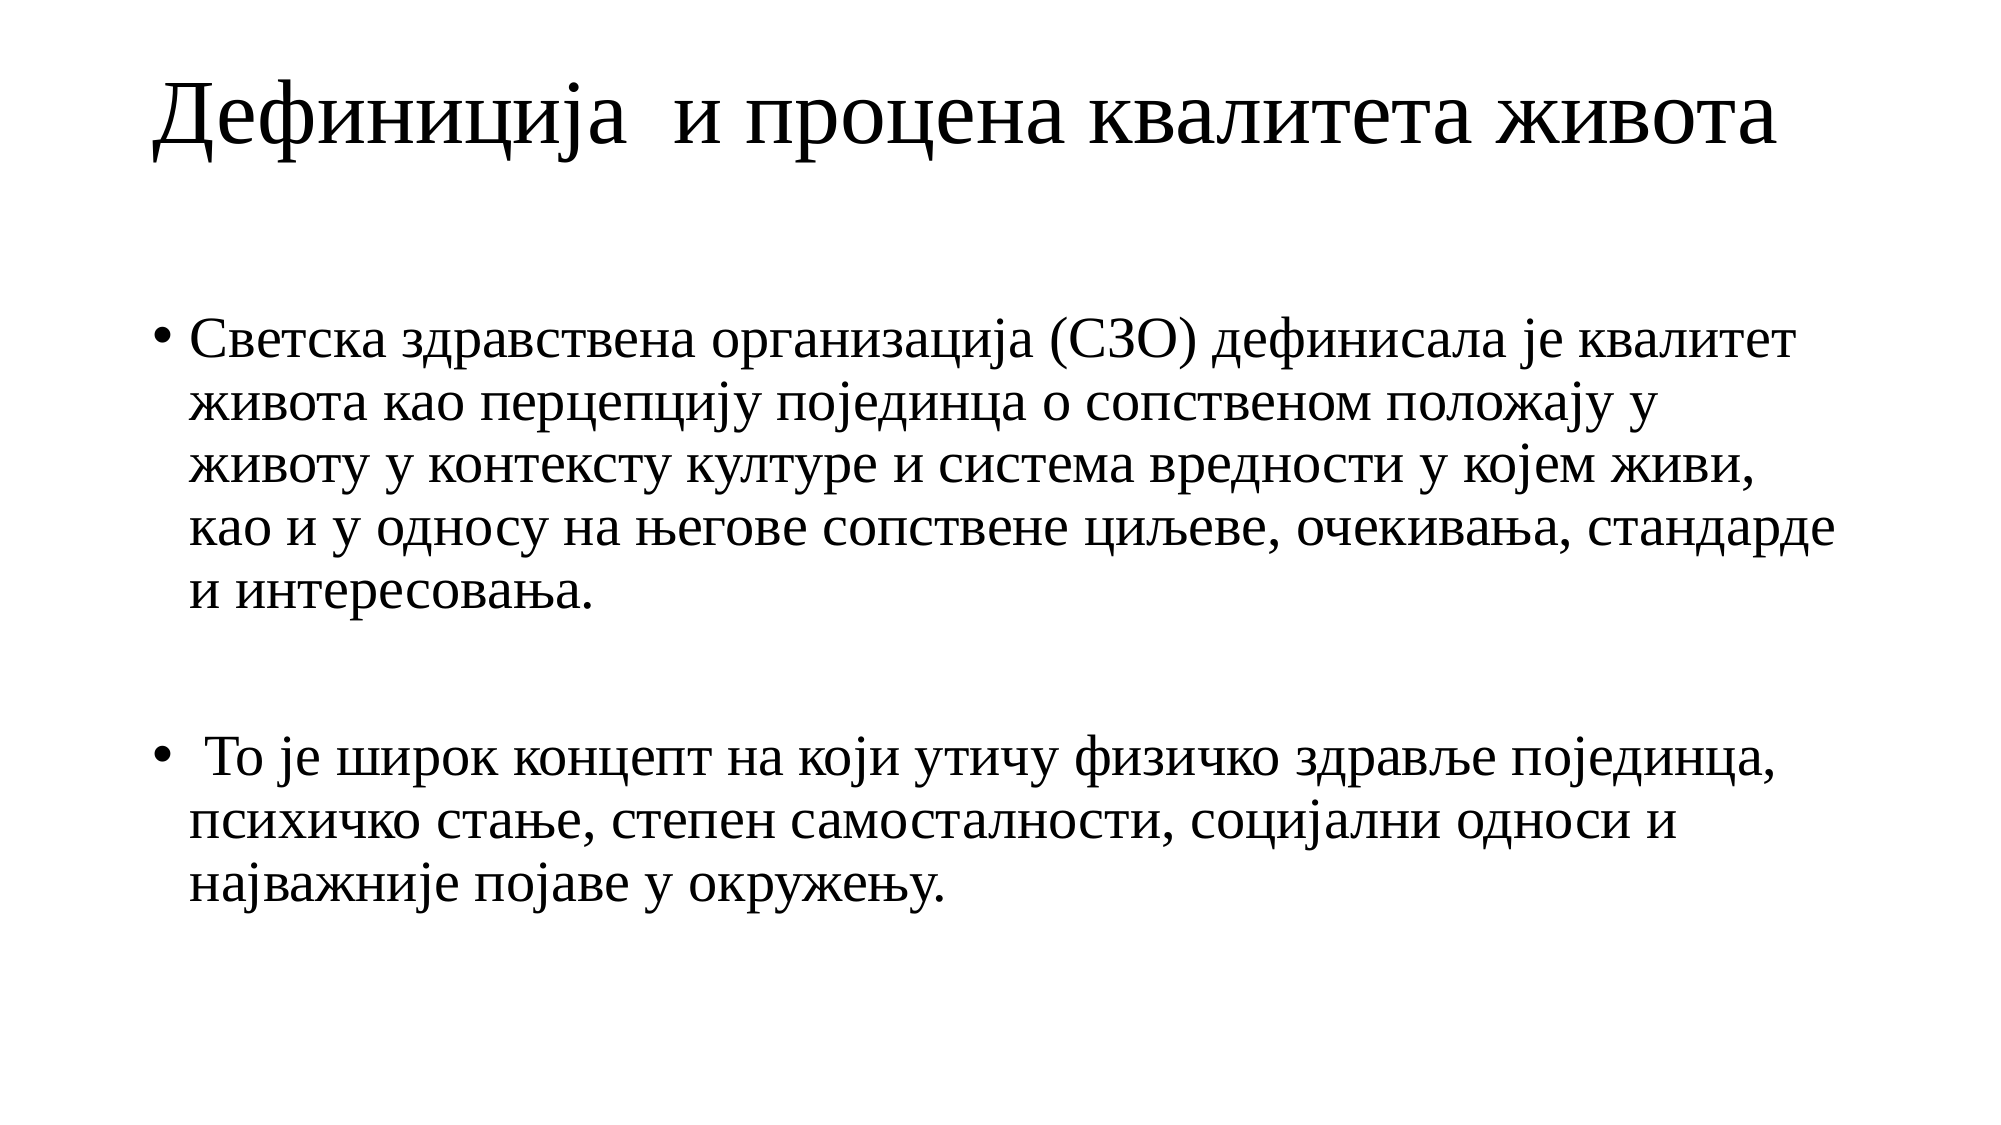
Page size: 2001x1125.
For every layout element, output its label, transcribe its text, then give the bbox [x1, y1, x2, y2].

list Светска здравствена организација (СЗО) дефинисала је квалитет живота као перцепцију појединца о сопственом положају у животу у контексту културе и система вредности у којем живи, као и у односу на његове сопствене циљеве, очекивања, стандарде и интересовања. То је широк концепт на који утичу физичко здравље појединца, психичко стање, степен самосталности, социјални односи и најважније појаве у окружењу. [137, 299, 1863, 1014]
title Дефиниција и процена квалитета живота [137, 59, 1863, 278]
